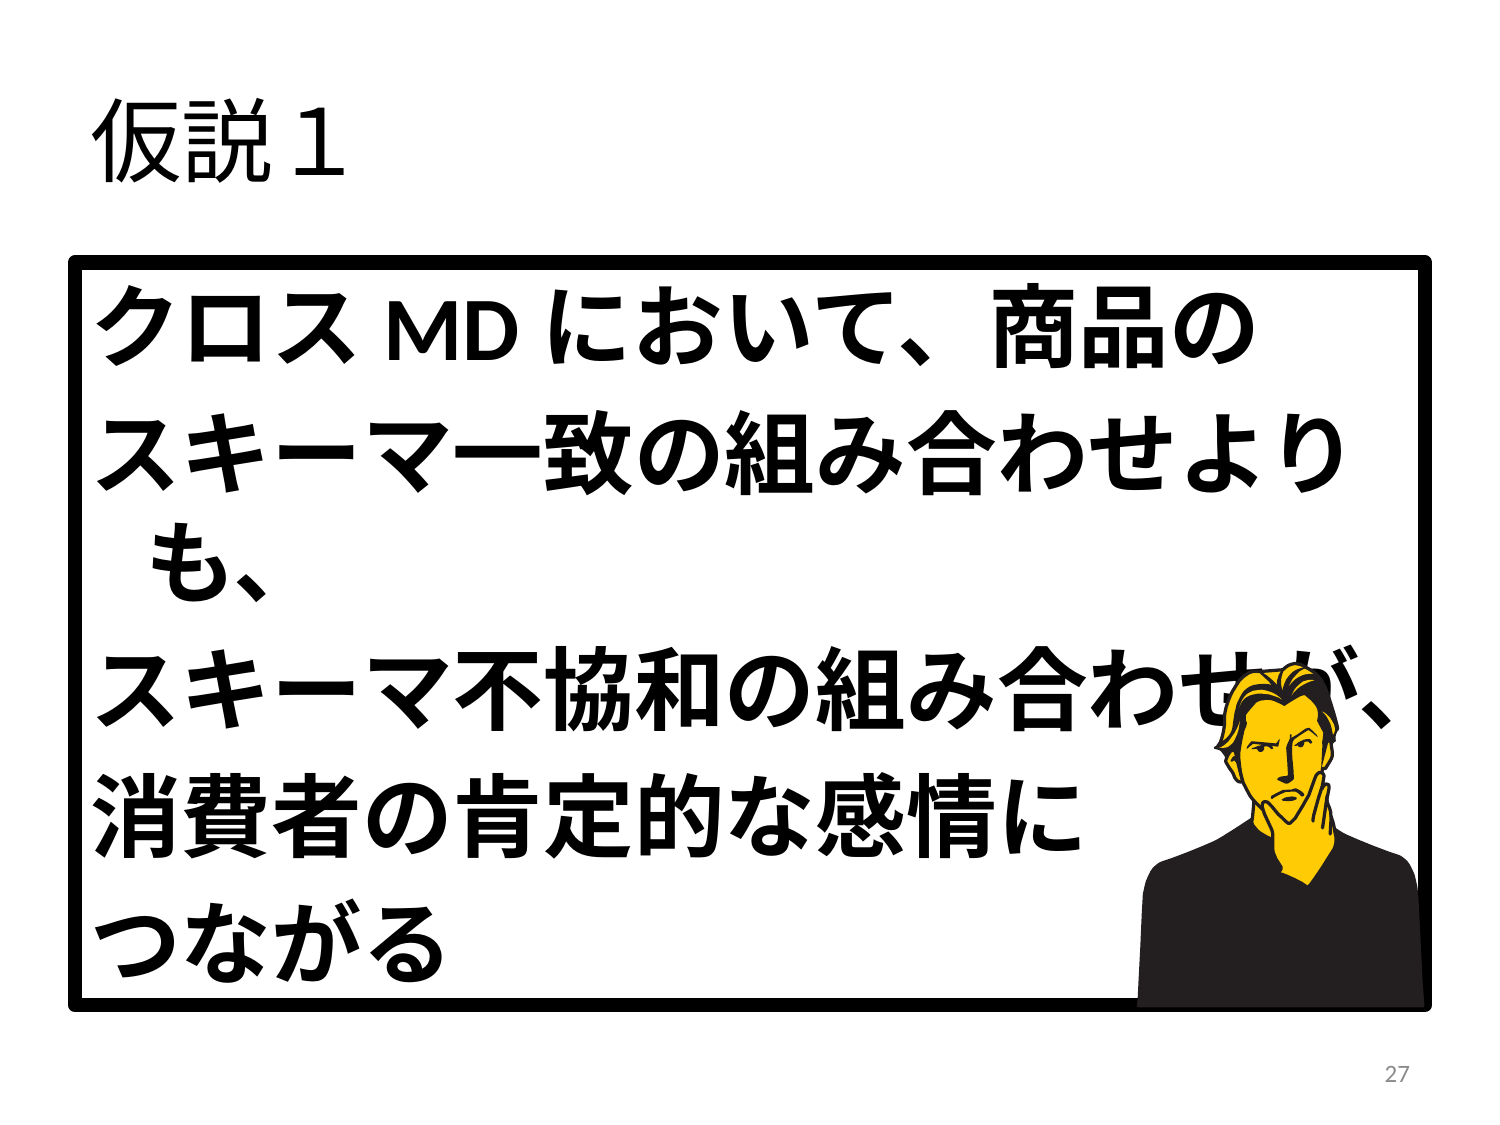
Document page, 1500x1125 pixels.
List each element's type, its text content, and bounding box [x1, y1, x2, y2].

picture [1136, 661, 1426, 1009]
list クロスMDにおいて、商品の スキーマ一致の組み合わせよりも、 スキーマ不協和の組み合わせが、 消費者の肯定的な感情に つながる [75, 262, 1425, 1005]
slide_number 27 [1074, 1042, 1425, 1103]
title 仮説１ [75, 45, 1425, 233]
